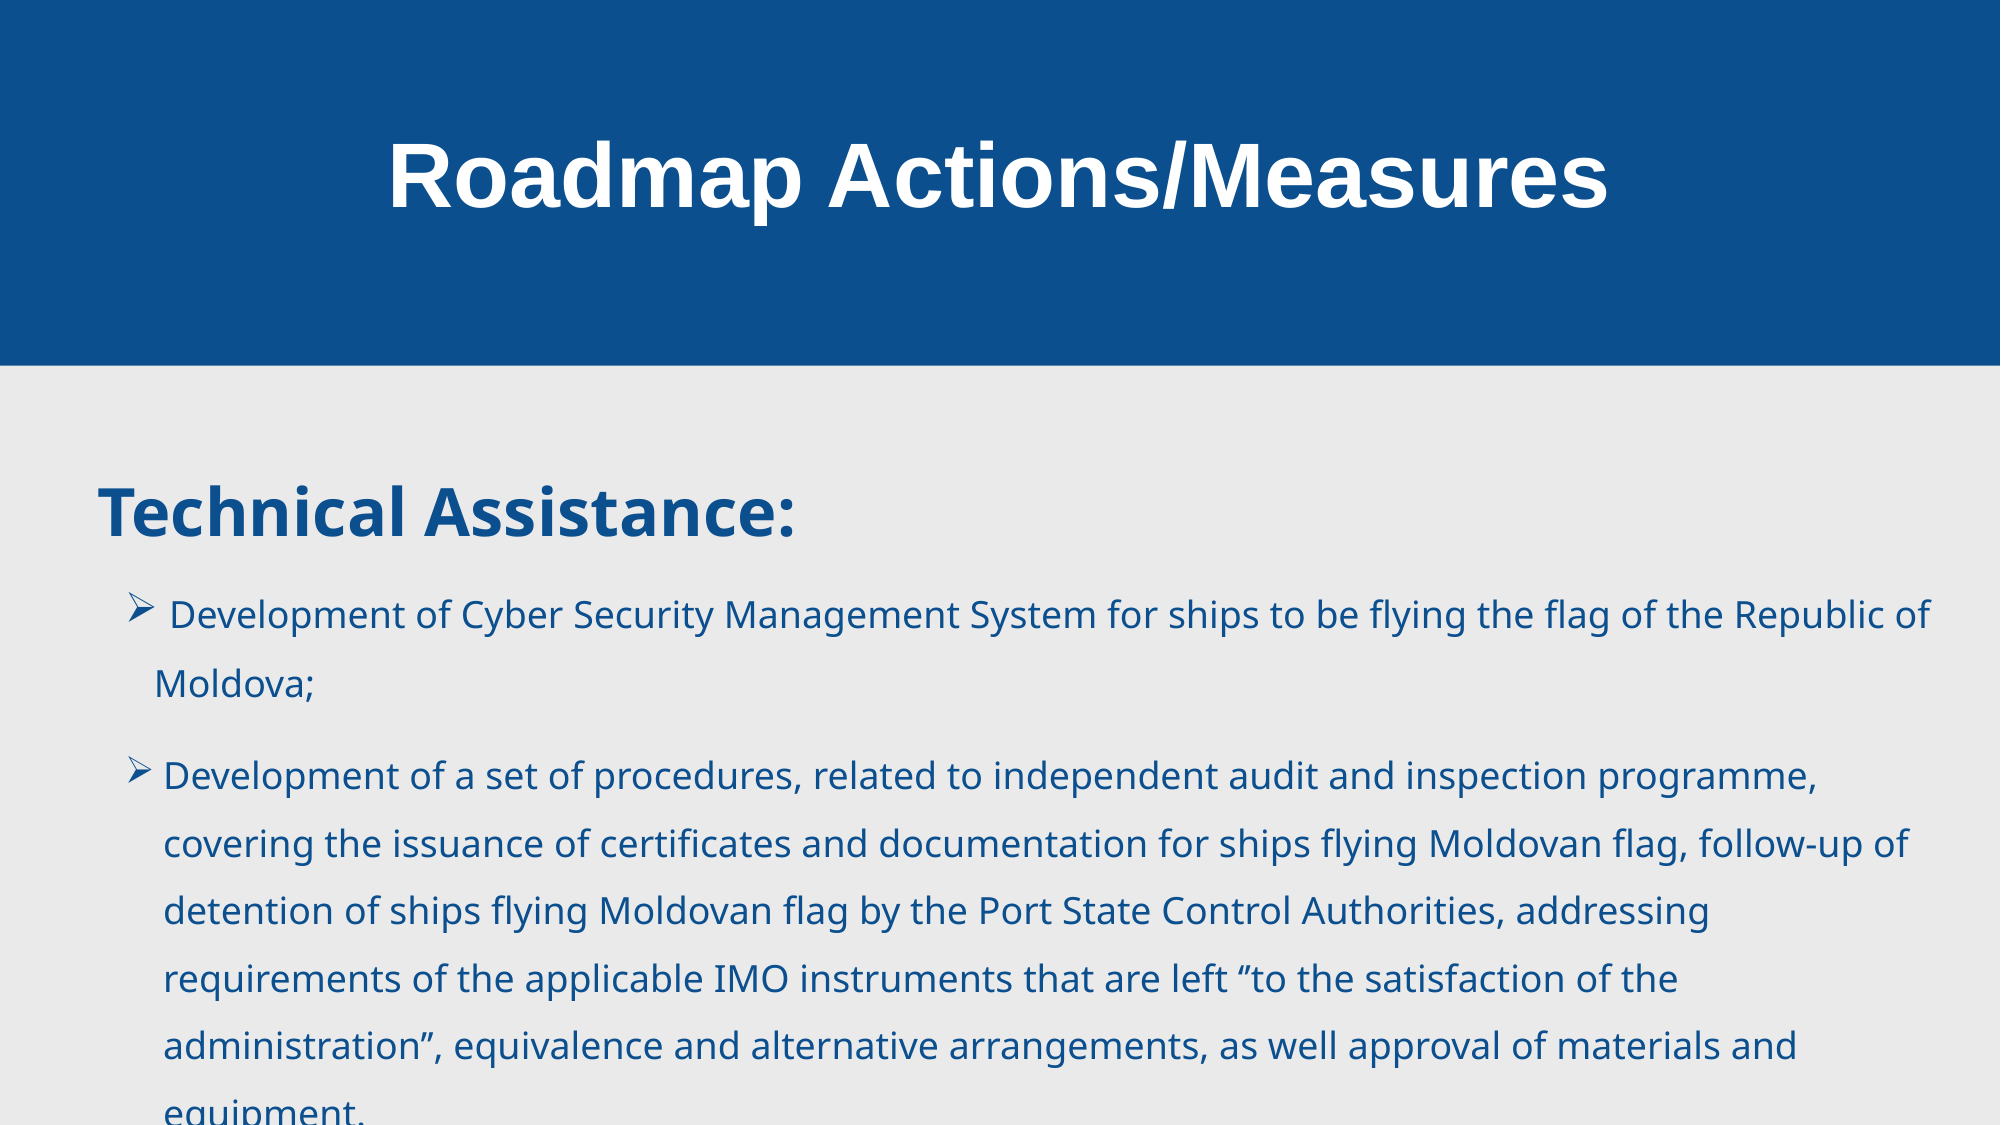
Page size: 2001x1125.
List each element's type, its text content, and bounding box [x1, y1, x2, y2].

text_box [0, 364, 2000, 1125]
text_box Technical Assistance: Development of Cyber Security Management System for ships to be flying the flag of the Republic of Moldova; Development of a set of procedures, related to independent audit and inspection programme, covering the issuance of certificates and documentation for ships flying Moldovan flag, follow-up of detention of ships flying Moldovan flag by the Port State Control Authorities, addressing requirements of the applicable IMO instruments that are left ‘’to the satisfaction of the administration’’, equivalence and alternative arrangements, as well approval of materials and equipment. [82, 422, 1962, 1125]
text_box Roadmap Actions/Measures [104, 150, 1896, 227]
